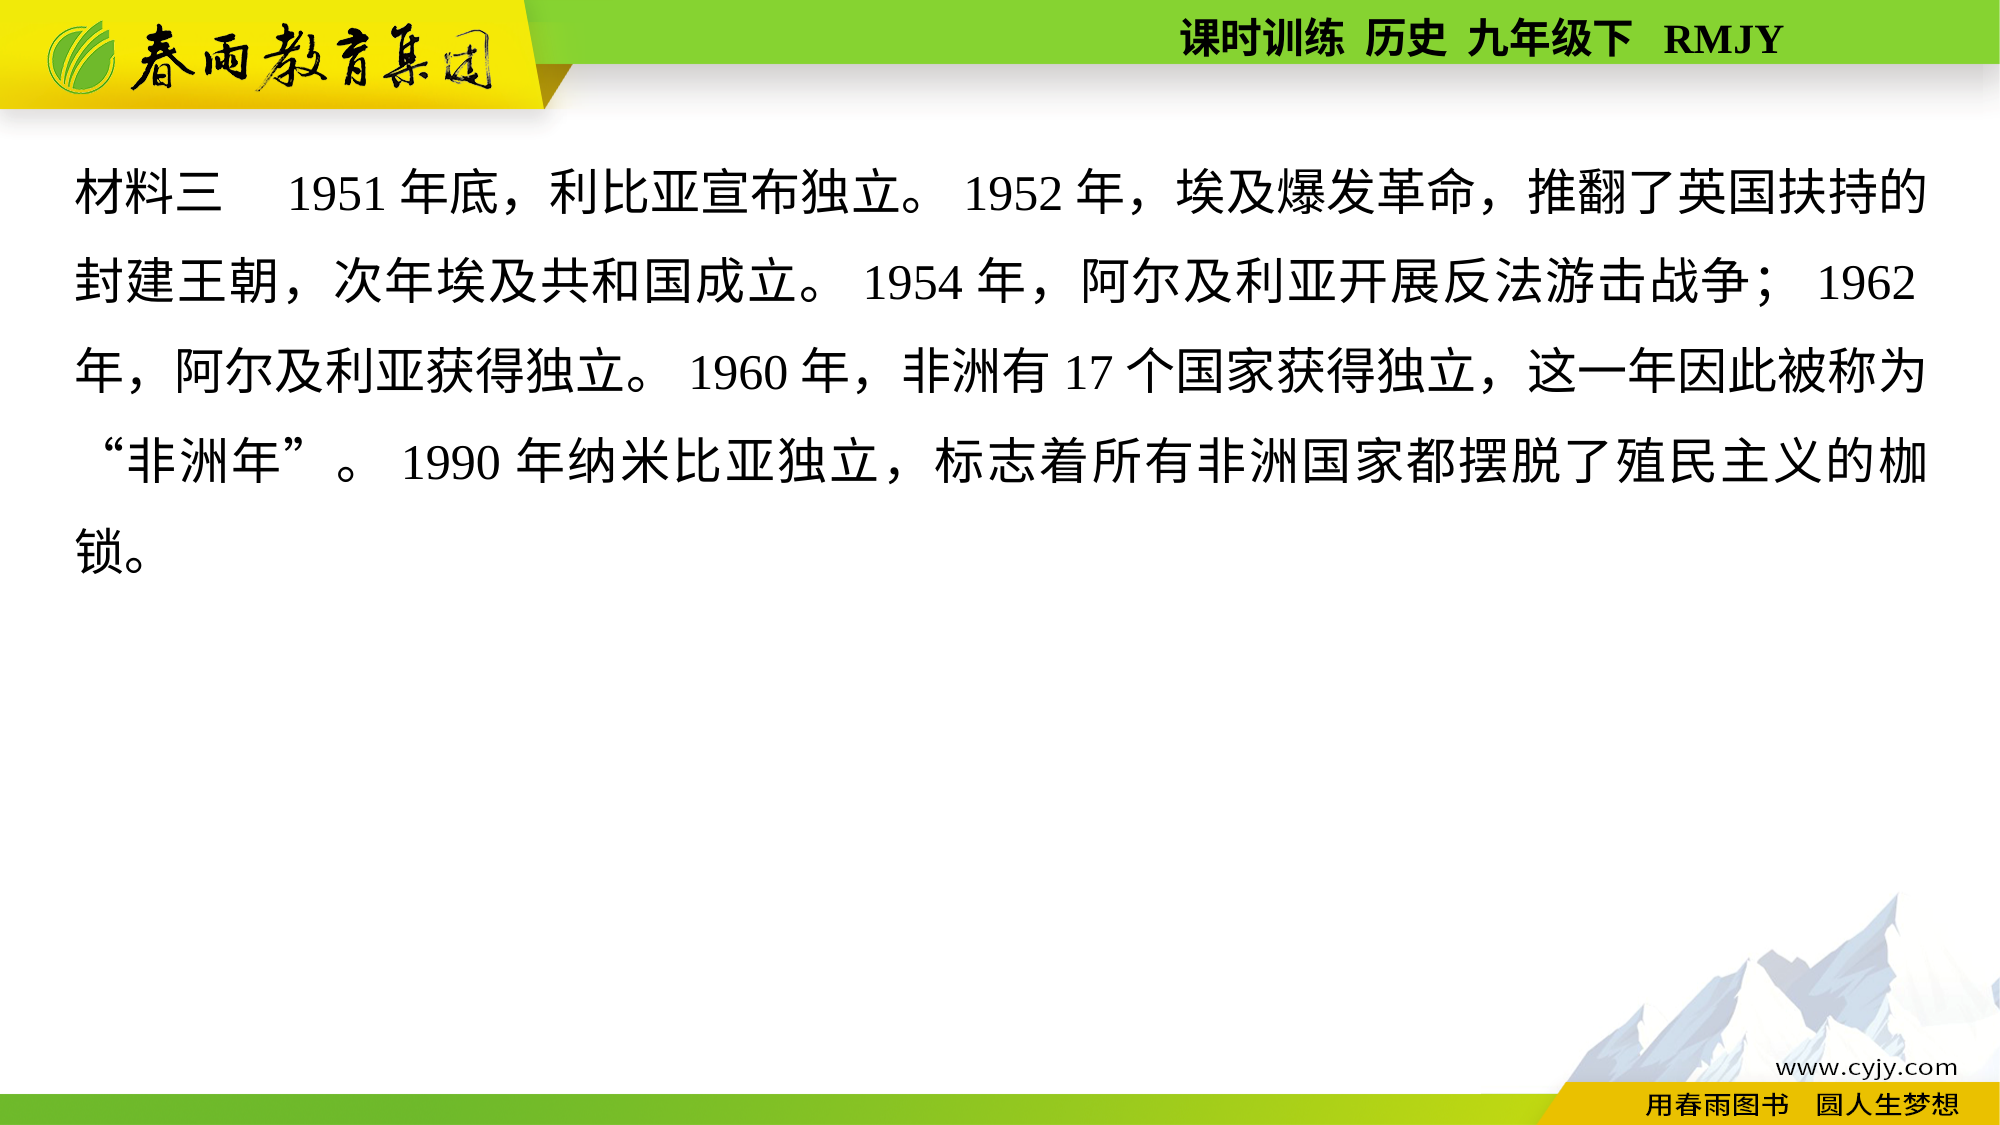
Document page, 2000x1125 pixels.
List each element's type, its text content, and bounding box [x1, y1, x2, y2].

list 材料三 1951年底，利比亚宣布独立。1952年，埃及爆发革命，推翻了英国扶持的封建王朝，次年埃及共和国成立。1954年，阿尔及利亚开展反法游击战争；1962年，阿尔及利亚获得独立。1960年，非洲有17个国家获得独立，这一年因此被称为“非洲年”。1990年纳米比亚独立，标志着所有非洲国家都摆脱了殖民主义的枷锁。 [59, 122, 1944, 490]
picture [0, 0, 2000, 1125]
